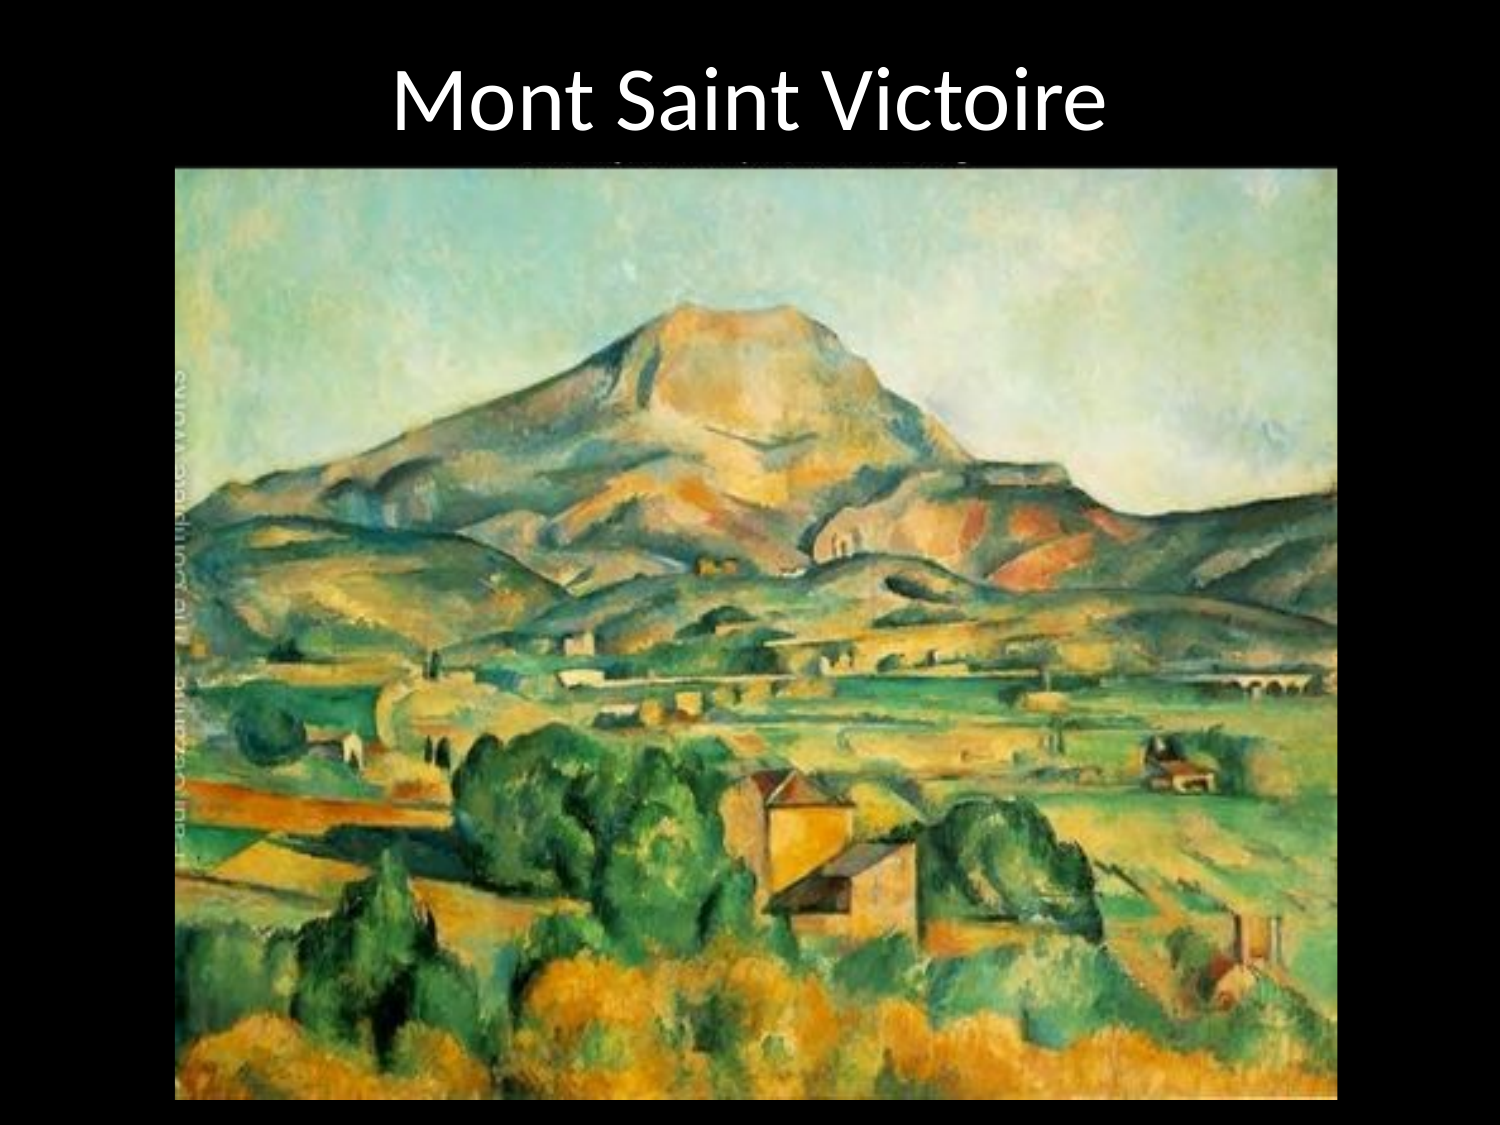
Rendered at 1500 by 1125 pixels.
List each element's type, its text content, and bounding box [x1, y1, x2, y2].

picture [174, 162, 1338, 1101]
title Mont Saint Victoire [75, 0, 1425, 188]
